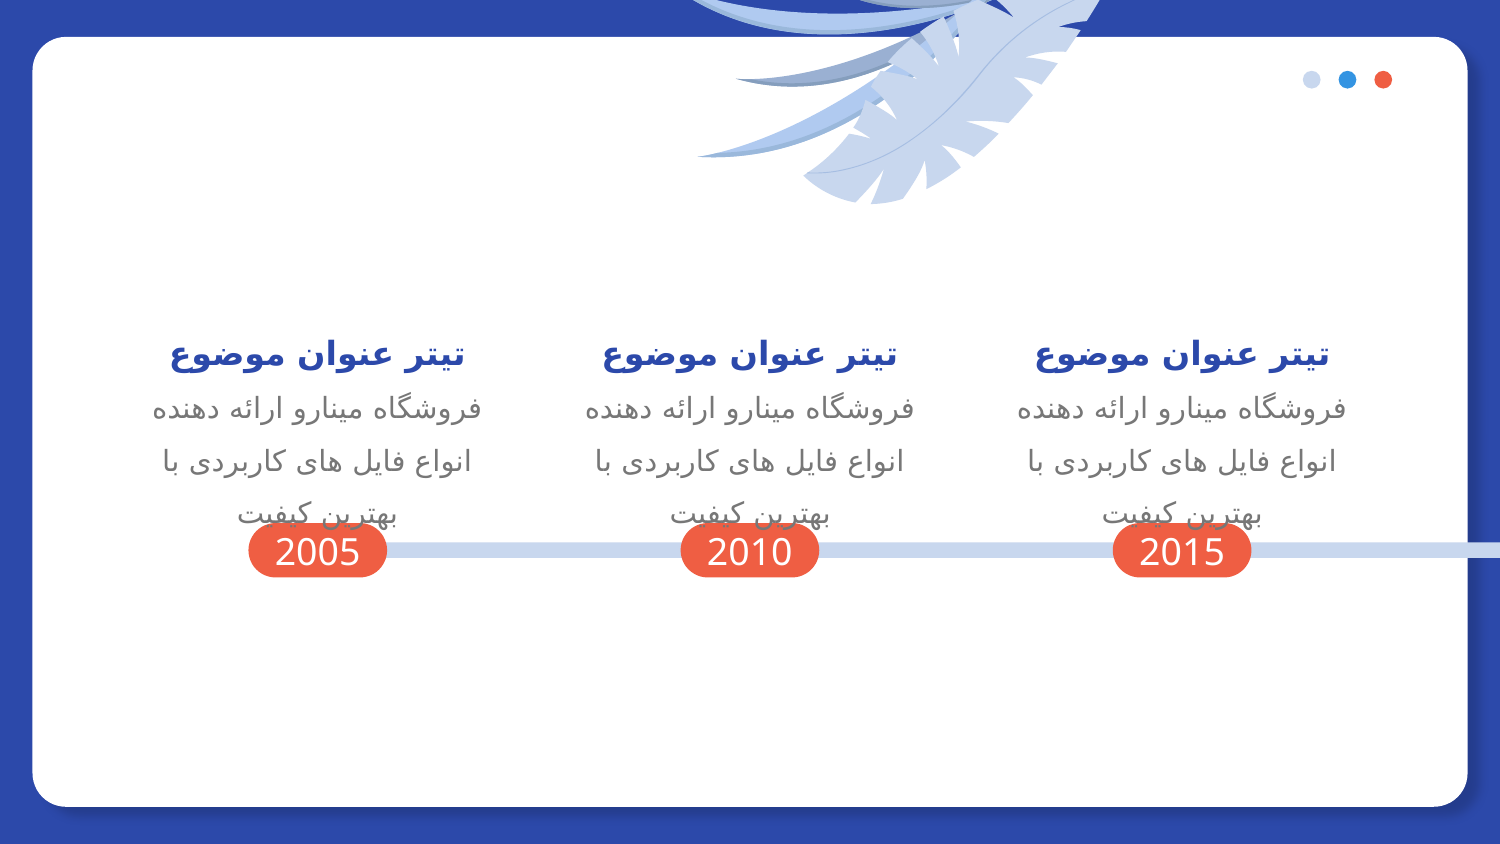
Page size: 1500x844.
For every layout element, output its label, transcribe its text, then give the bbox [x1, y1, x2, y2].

text_box [819, 542, 1113, 558]
text_box تیتر عنوان موضوع فروشگاه مینارو ارائه دهنده انواع فایل های کاربردی با بهترین کیفیت [986, 304, 1378, 537]
text_box تیتر عنوان موضوع فروشگاه مینارو ارائه دهنده انواع فایل های کاربردی با بهترین کیفیت [121, 304, 514, 537]
text_box 2015 [1112, 537, 1252, 578]
text_box 2005 [248, 537, 388, 578]
text_box 2010 [680, 537, 820, 578]
text_box تیتر عنوان موضوع فروشگاه مینارو ارائه دهنده انواع فایل های کاربردی با بهترین کیفیت [554, 304, 946, 537]
text_box [387, 542, 681, 558]
text_box [1251, 542, 1500, 558]
